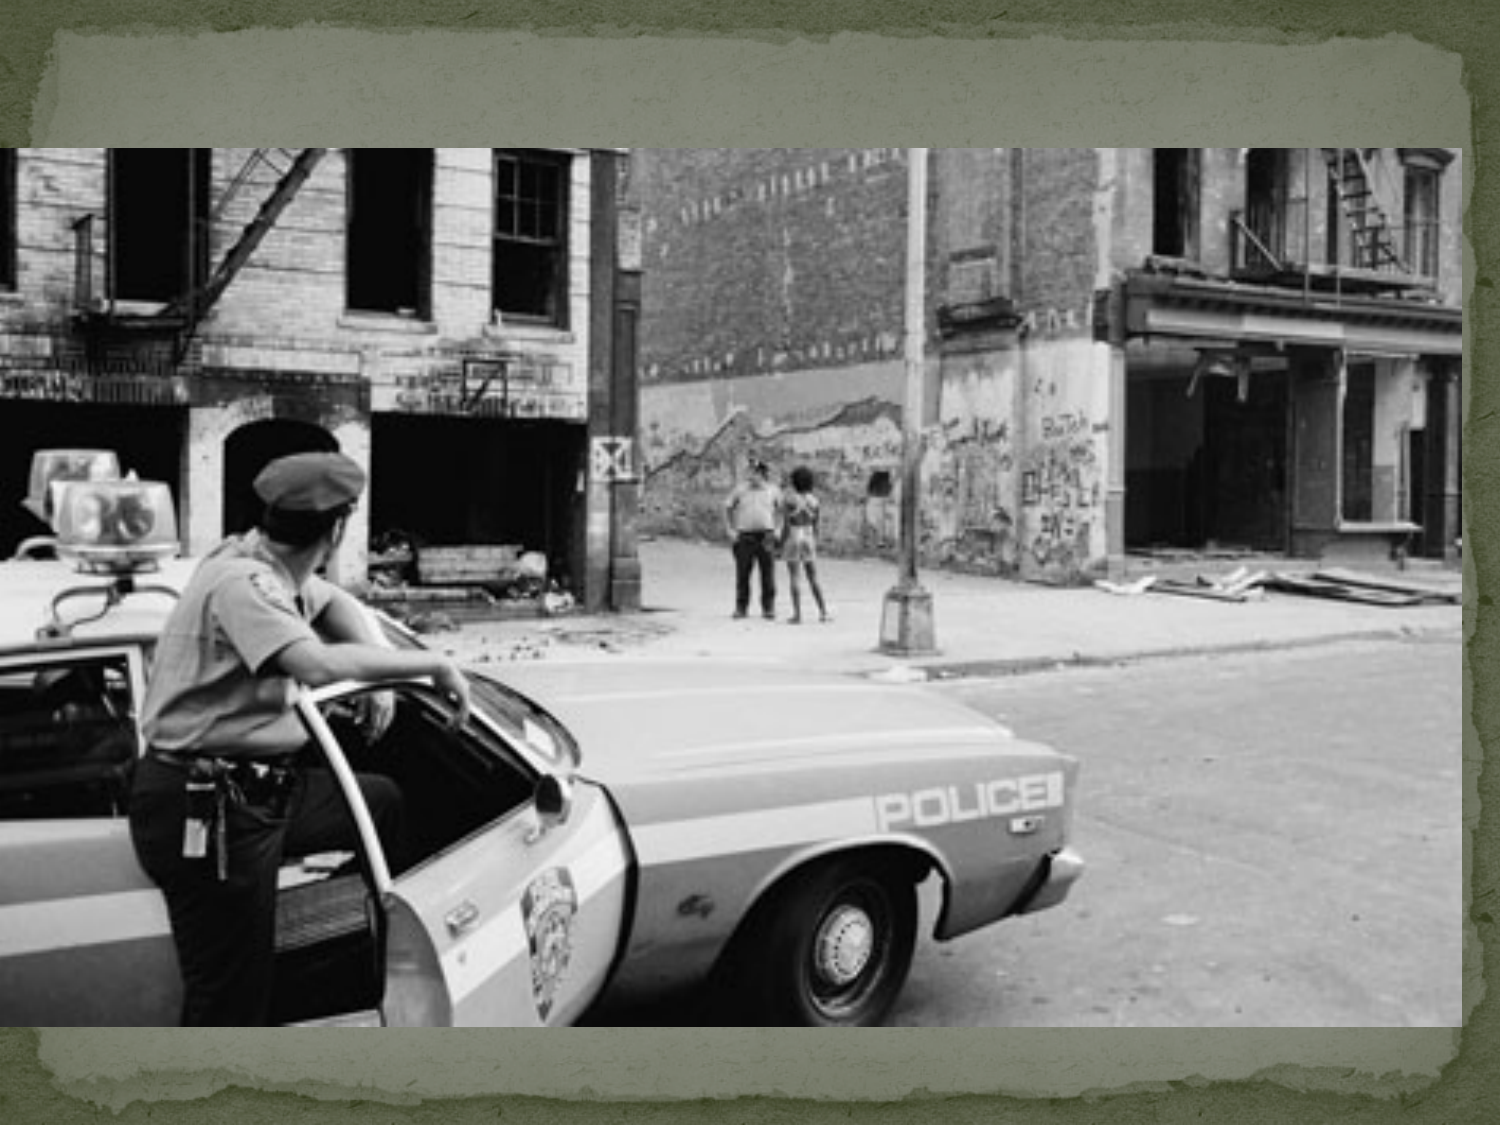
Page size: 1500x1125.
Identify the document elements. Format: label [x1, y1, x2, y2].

picture [0, 148, 1462, 1027]
